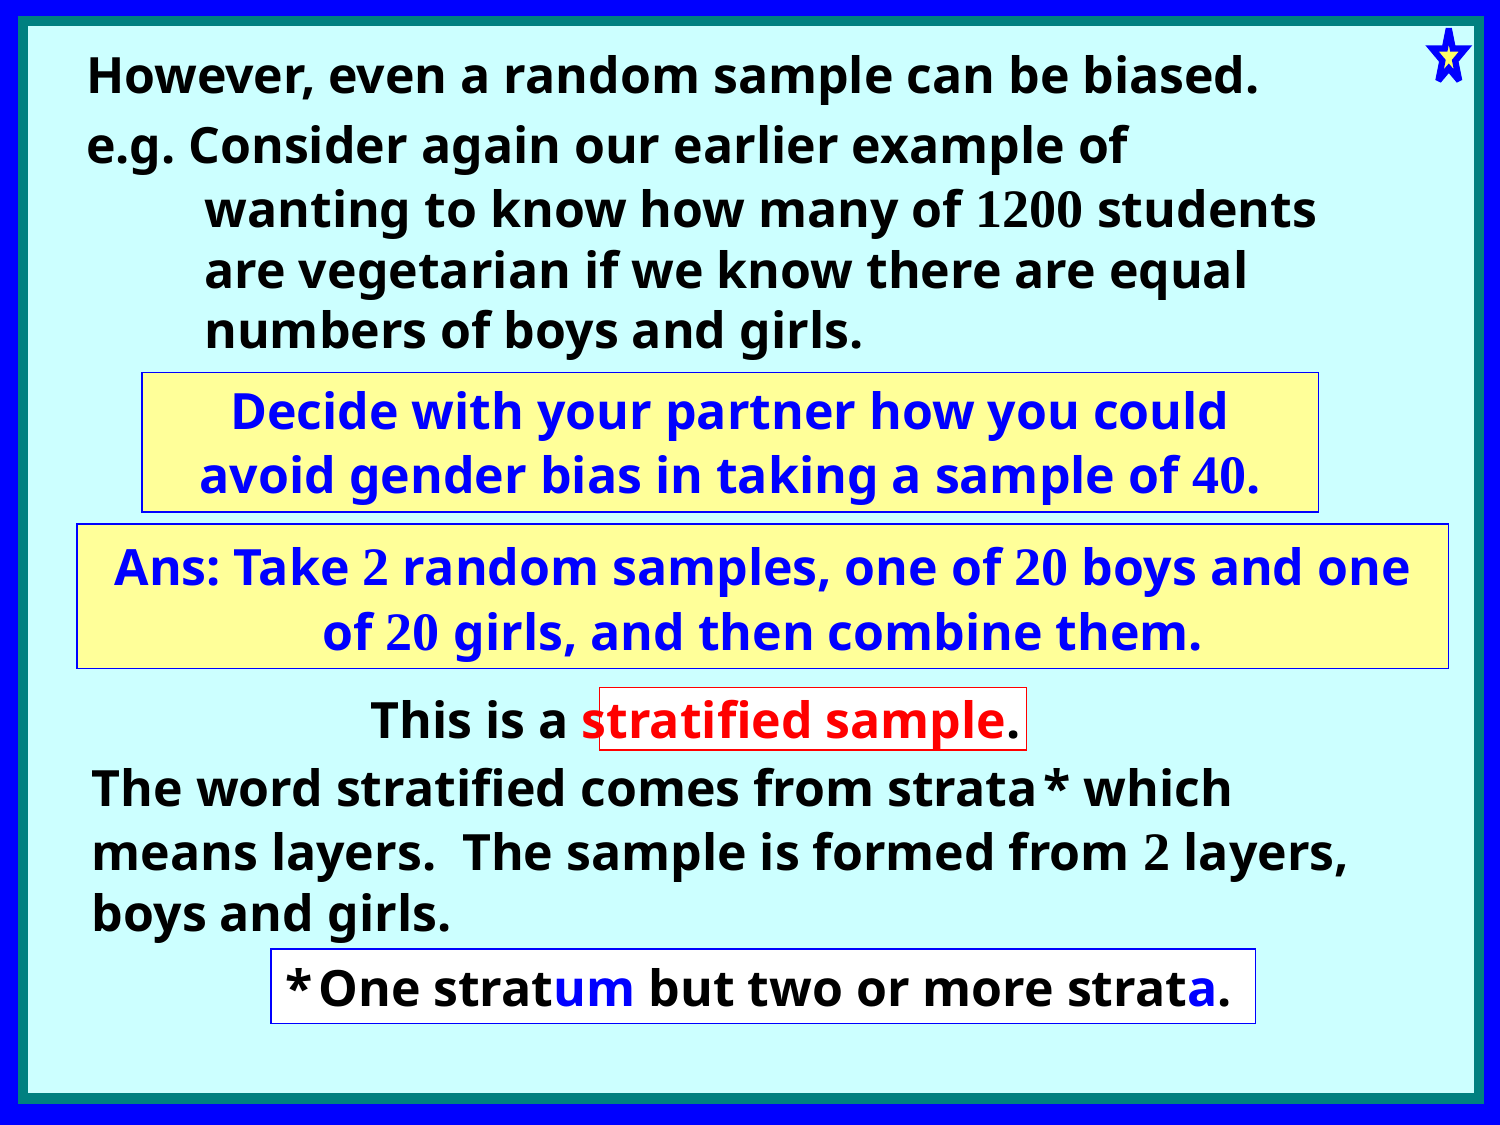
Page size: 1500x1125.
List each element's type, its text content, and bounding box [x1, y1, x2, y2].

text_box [355, 681, 1069, 757]
text_box * One stratum but two or more strata. [271, 948, 1256, 1024]
text_box [1432, 28, 1466, 81]
text_box The word stratified comes from strata * which means layers. The sample is formed from 2 layers, boys and girls. [77, 748, 1402, 949]
text_box Ans: Take 2 random samples, one of 20 boys and one of 20 girls, and then combine them. [77, 524, 1449, 669]
text_box e.g. Consider again our earlier example of wanting to know how many of 1200 students are vegetarian if we know there are equal numbers of boys and girls. [71, 106, 1356, 366]
text_box However, even a random sample can be biased. [71, 35, 1319, 106]
text_box Decide with your partner how you could avoid gender bias in taking a sample of 40. [141, 372, 1319, 512]
